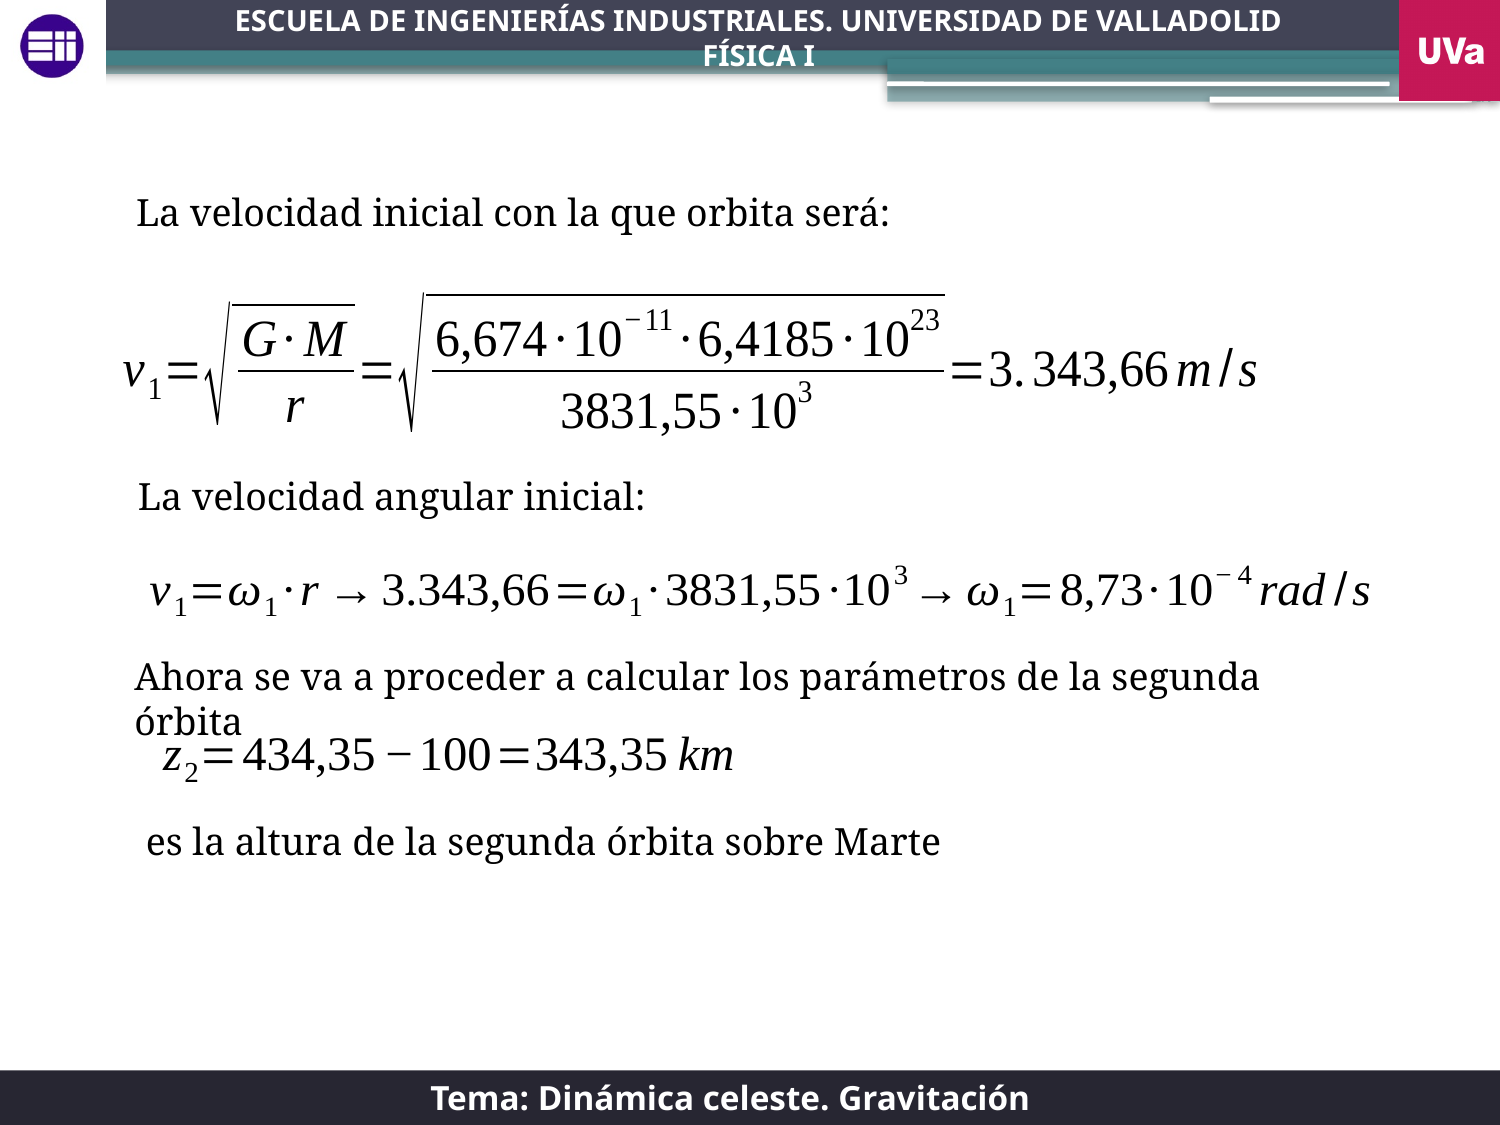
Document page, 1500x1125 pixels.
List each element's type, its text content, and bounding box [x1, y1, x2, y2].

text_box La velocidad inicial con la que orbita será: [121, 181, 1036, 241]
text_box [0, 1069, 415, 1125]
text_box ESCUELA DE INGENIERÍAS INDUSTRIALES. UNIVERSIDAD DE VALLADOLID FÍSICA I [219, 0, 1298, 80]
picture [0, 0, 106, 97]
text_box La velocidad angular inicial: [123, 465, 1038, 526]
picture [1399, 0, 1500, 102]
text_box Ahora se va a proceder a calcular los parámetros de la segunda órbita [119, 645, 1395, 750]
text_box [1055, 1069, 1500, 1125]
text_box Tema: Dinámica celeste. Gravitación [415, 1069, 1055, 1125]
